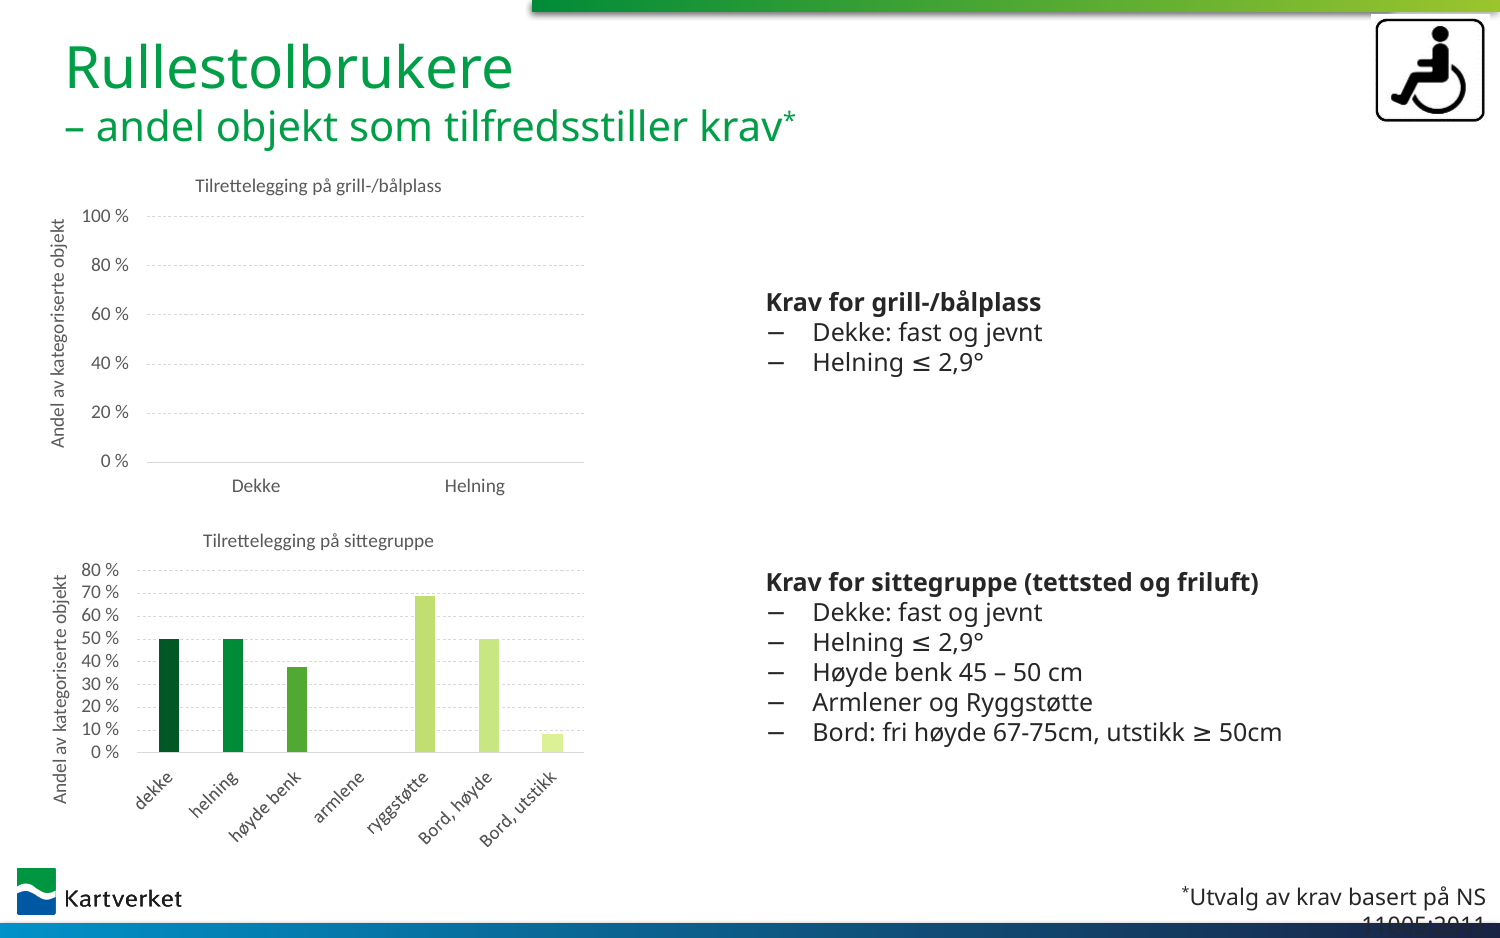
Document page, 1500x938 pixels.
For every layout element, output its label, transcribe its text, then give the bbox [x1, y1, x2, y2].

text_box Krav for sittegruppe (tettsted og friluft) Dekke: fast og jevnt Helning ≤ 2,9° Høyde benk 45 – 50 cm Armlener og Ryggstøtte Bord: fri høyde 67-75cm, utstikk ≥ 50cm [750, 559, 1500, 754]
picture [41, 520, 596, 859]
text_box Rullestolbrukere – andel objekt som tilfredsstiller krav* [49, 14, 1431, 158]
picture [41, 166, 596, 505]
text_box *Utvalg av krav basert på NS 11005:2011 [1068, 873, 1500, 938]
picture [1371, 13, 1491, 127]
text_box Krav for grill-/bålplass Dekke: fast og jevnt Helning ≤ 2,9° [750, 279, 1452, 384]
